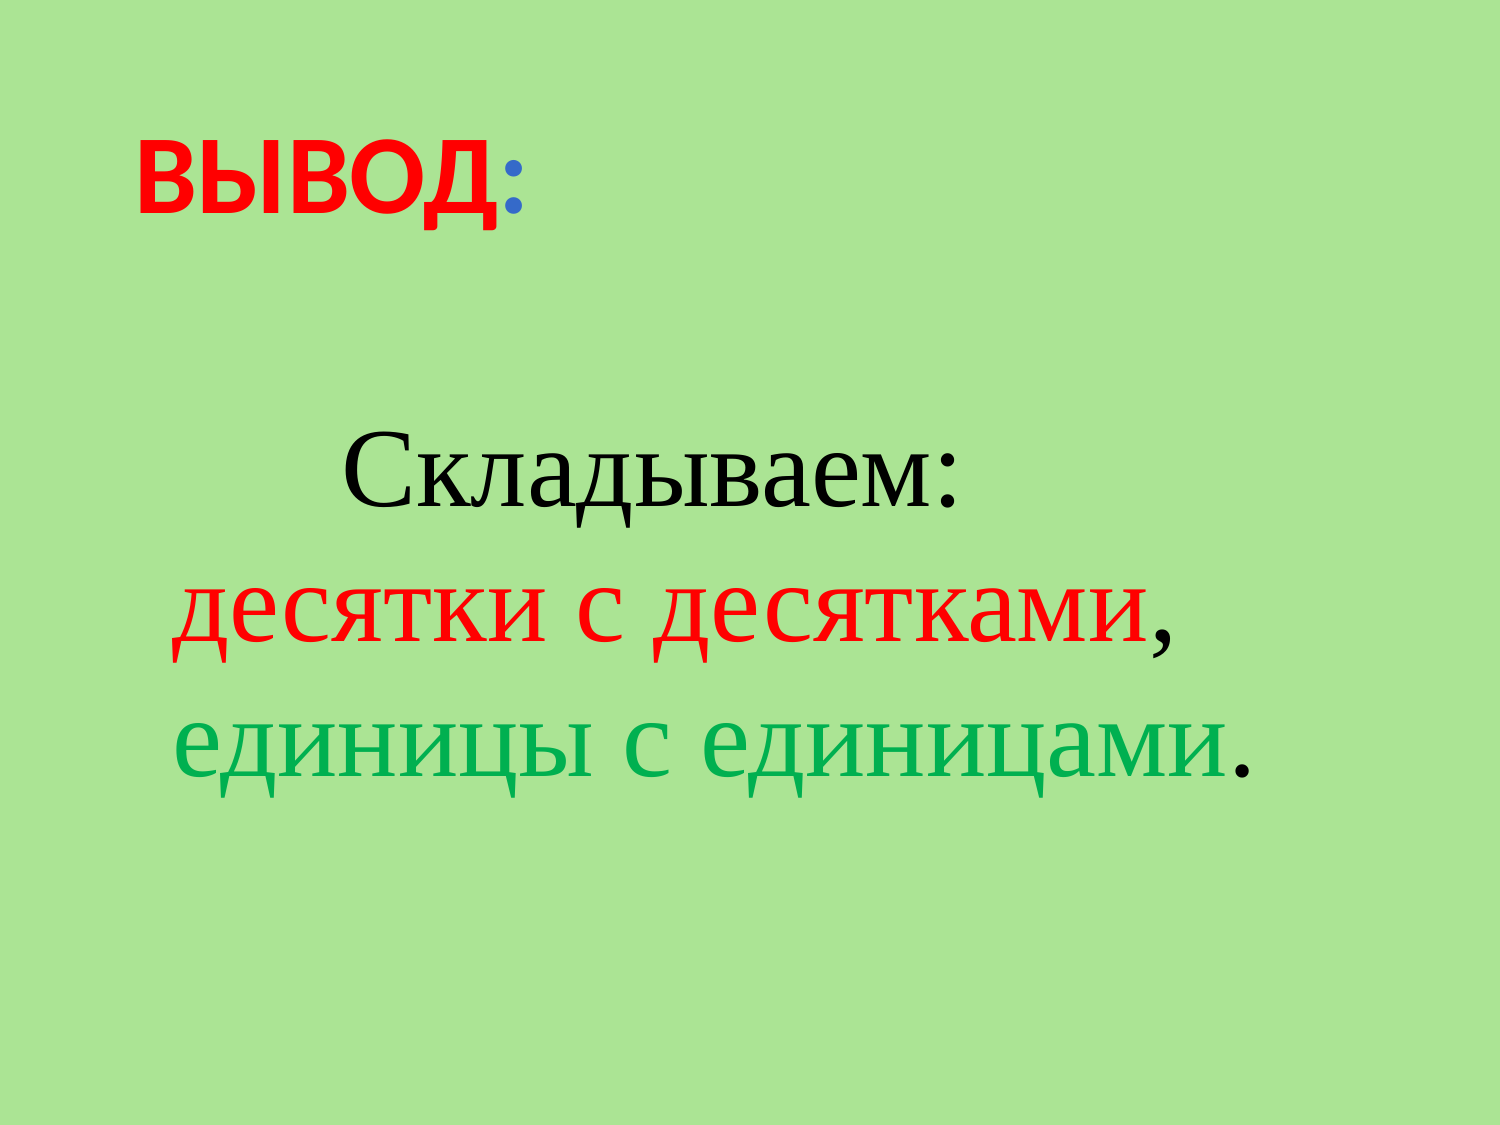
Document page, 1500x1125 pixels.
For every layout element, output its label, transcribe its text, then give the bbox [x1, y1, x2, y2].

text_box Вывод: [119, 93, 545, 244]
text_box Складываем: десятки с десятками, единицы с единицами. [157, 386, 1273, 807]
